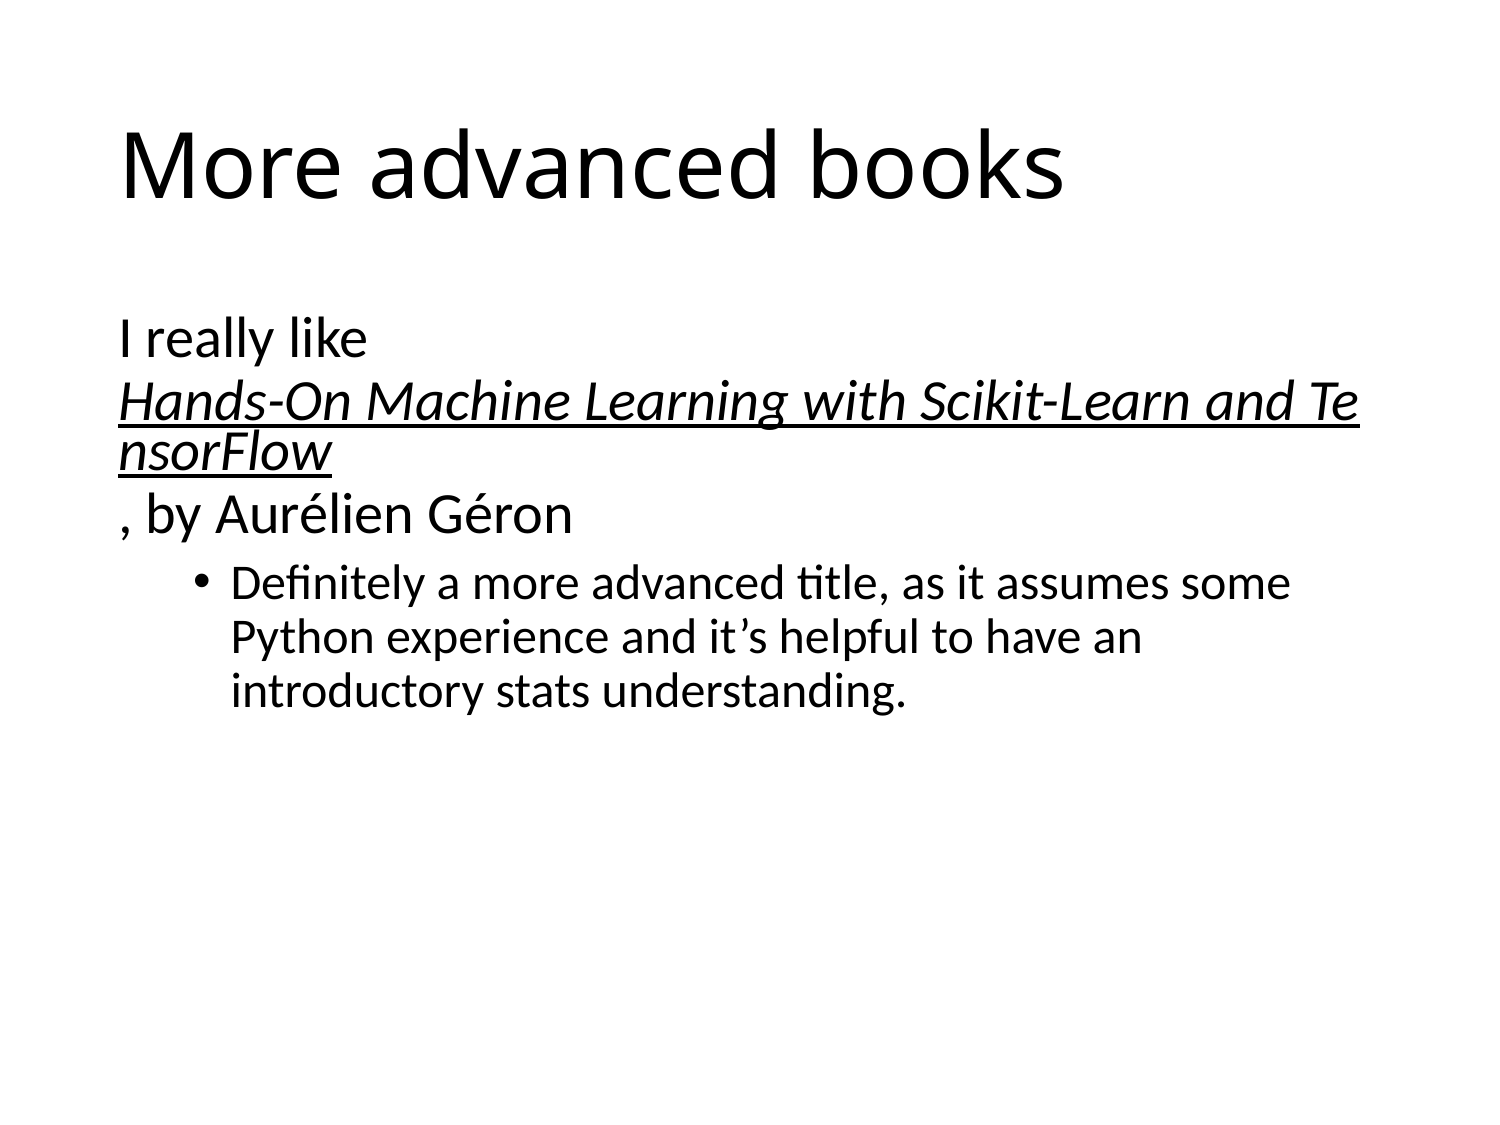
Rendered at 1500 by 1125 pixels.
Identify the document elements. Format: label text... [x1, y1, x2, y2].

list I really like Hands-On Machine Learning with Scikit-Learn and TensorFlow, by Aurélien Géron Definitely a more advanced title, as it assumes some Python experience and it’s helpful to have an introductory stats understanding. [103, 299, 1397, 1014]
title More advanced books [103, 59, 1397, 278]
